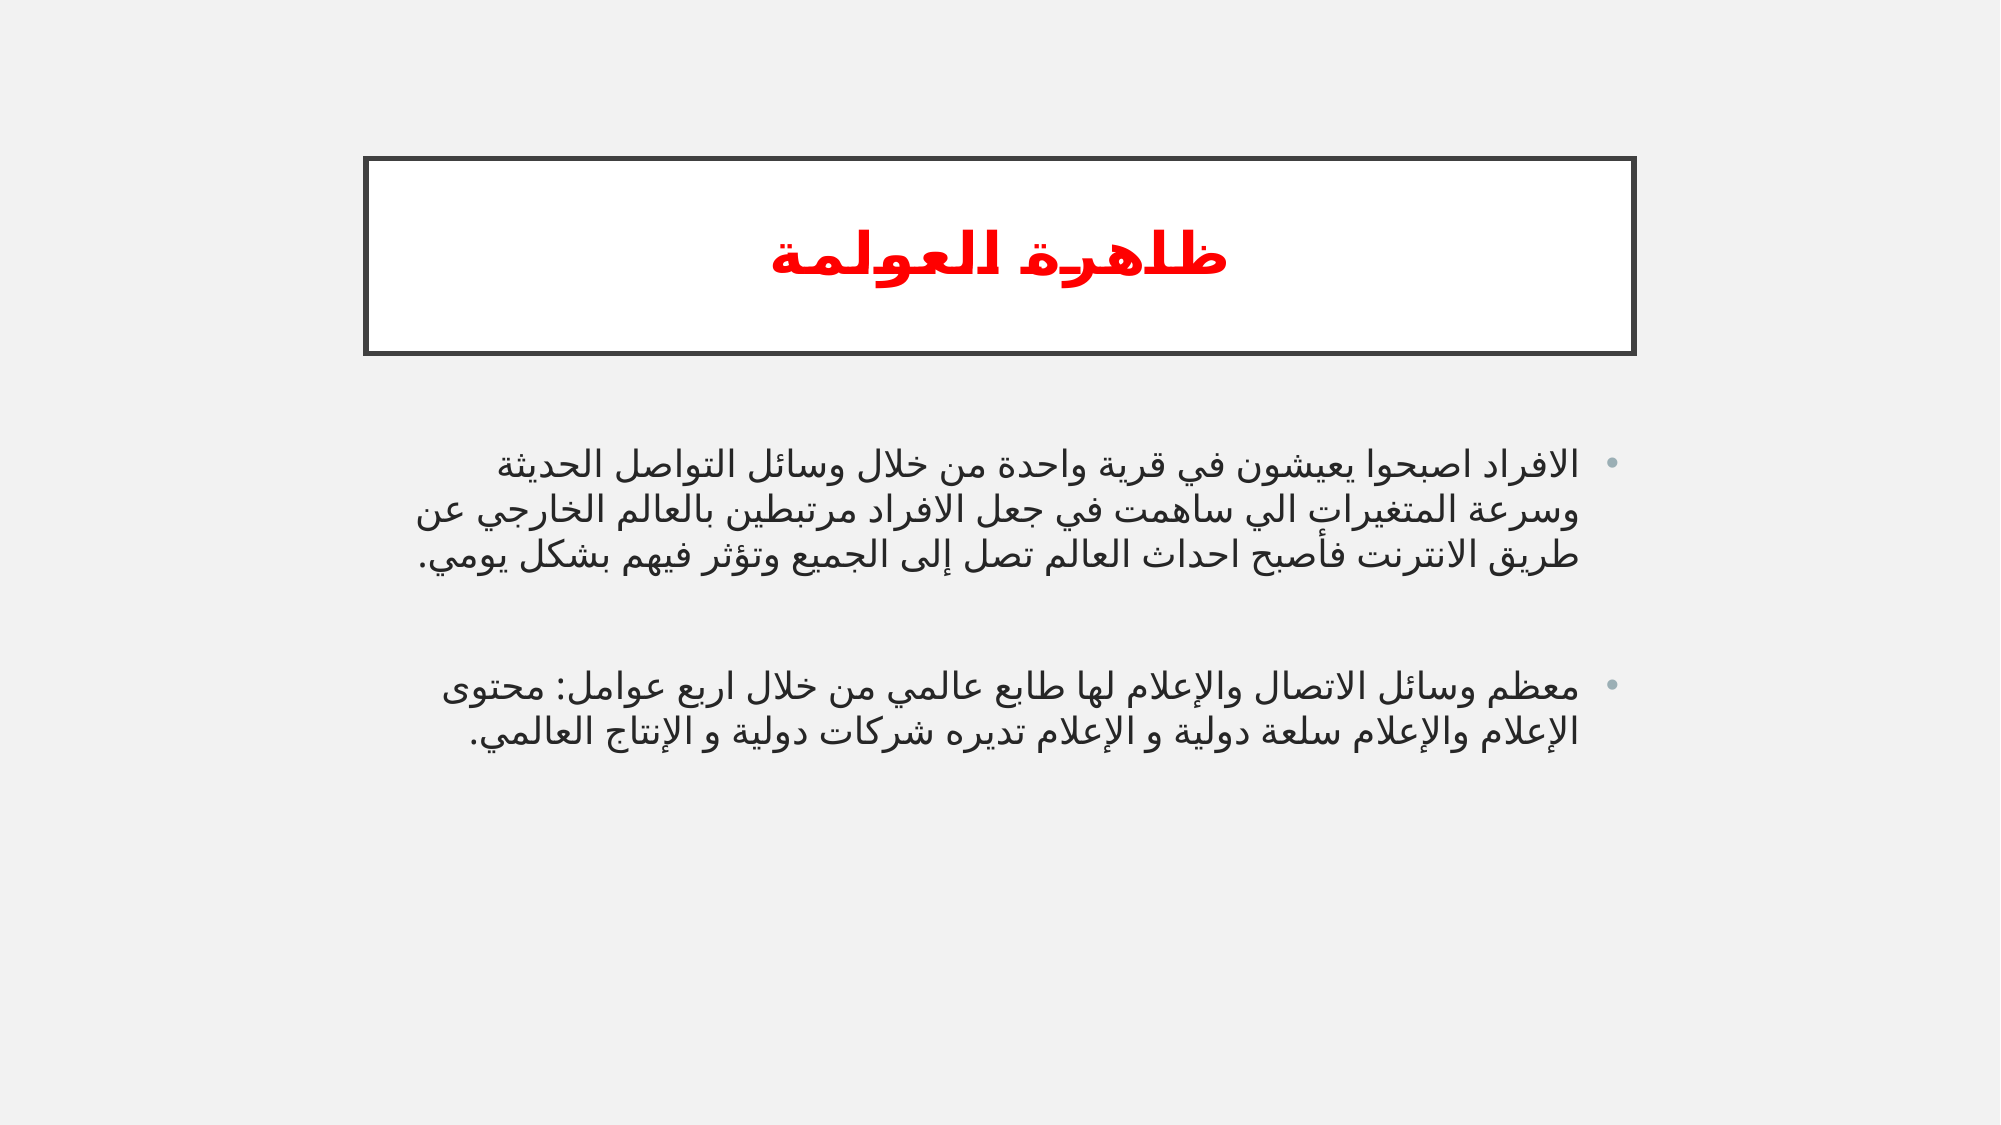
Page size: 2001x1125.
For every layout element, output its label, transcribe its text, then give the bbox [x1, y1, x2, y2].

list الافراد اصبحوا يعيشون في قرية واحدة من خلال وسائل التواصل الحديثة وسرعة المتغيرات الي ساهمت في جعل الافراد مرتبطين بالعالم الخارجي عن طريق الانترنت فأصبح احداث العالم تصل إلى الجميع وتؤثر فيهم بشكل يومي. معظم وسائل الاتصال والإعلام لها طابع عالمي من خلال اربع عوامل: محتوى الإعلام والإعلام سلعة دولية و الإعلام تديره شركات دولية و الإنتاج العالمي. [366, 432, 1634, 942]
title ظاهرة العولمة [363, 156, 1637, 356]
